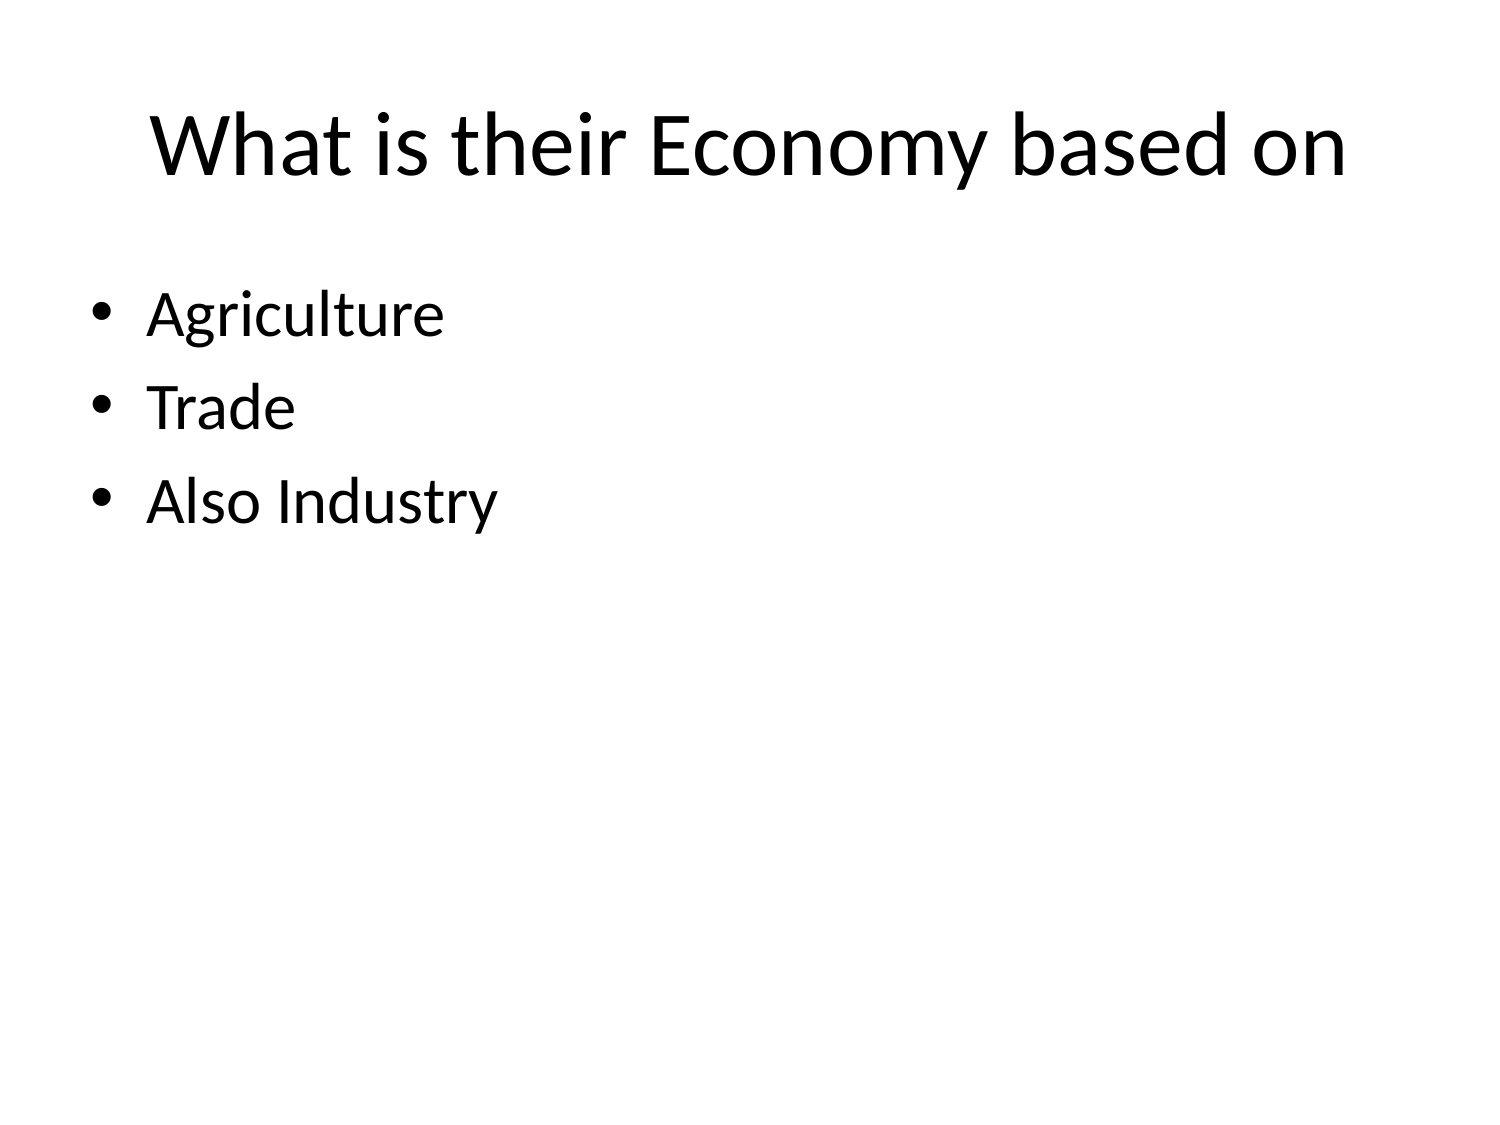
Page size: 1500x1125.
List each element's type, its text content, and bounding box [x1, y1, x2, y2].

list Agriculture Trade Also Industry [75, 262, 1425, 1005]
title What is their Economy based on [75, 45, 1425, 233]
